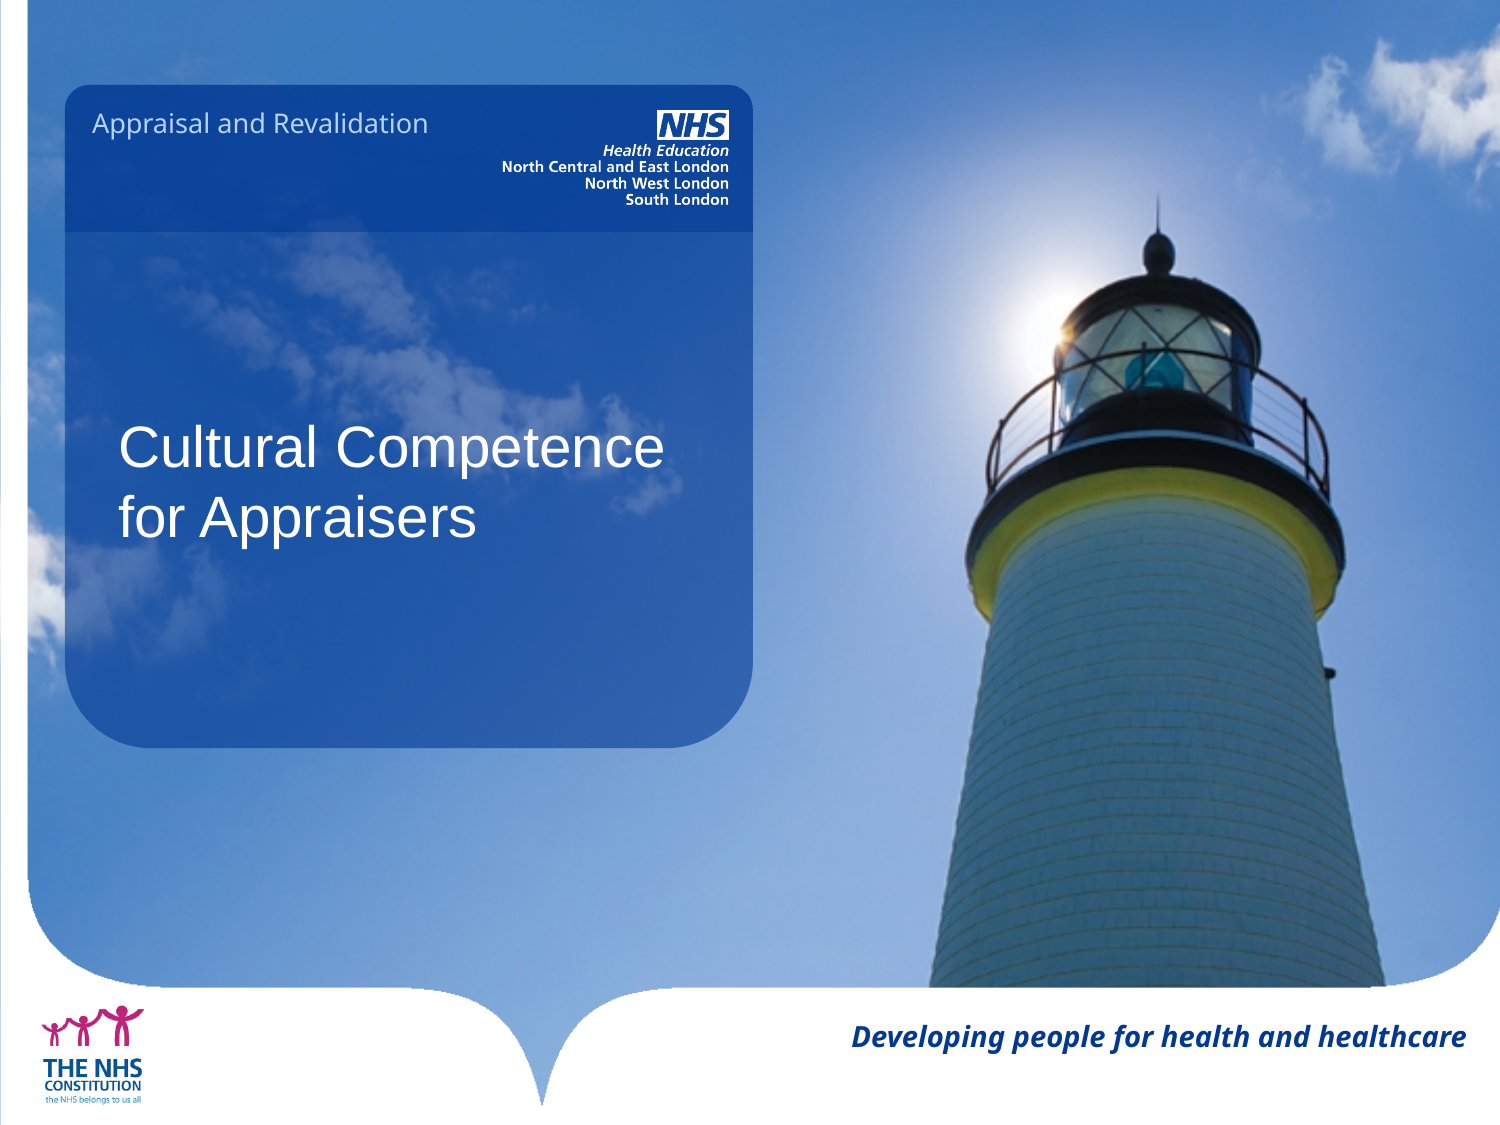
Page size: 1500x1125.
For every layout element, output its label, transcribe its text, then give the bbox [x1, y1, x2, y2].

picture [0, 0, 1500, 1125]
subtitle Cultural Competence for Appraisers [103, 401, 755, 487]
